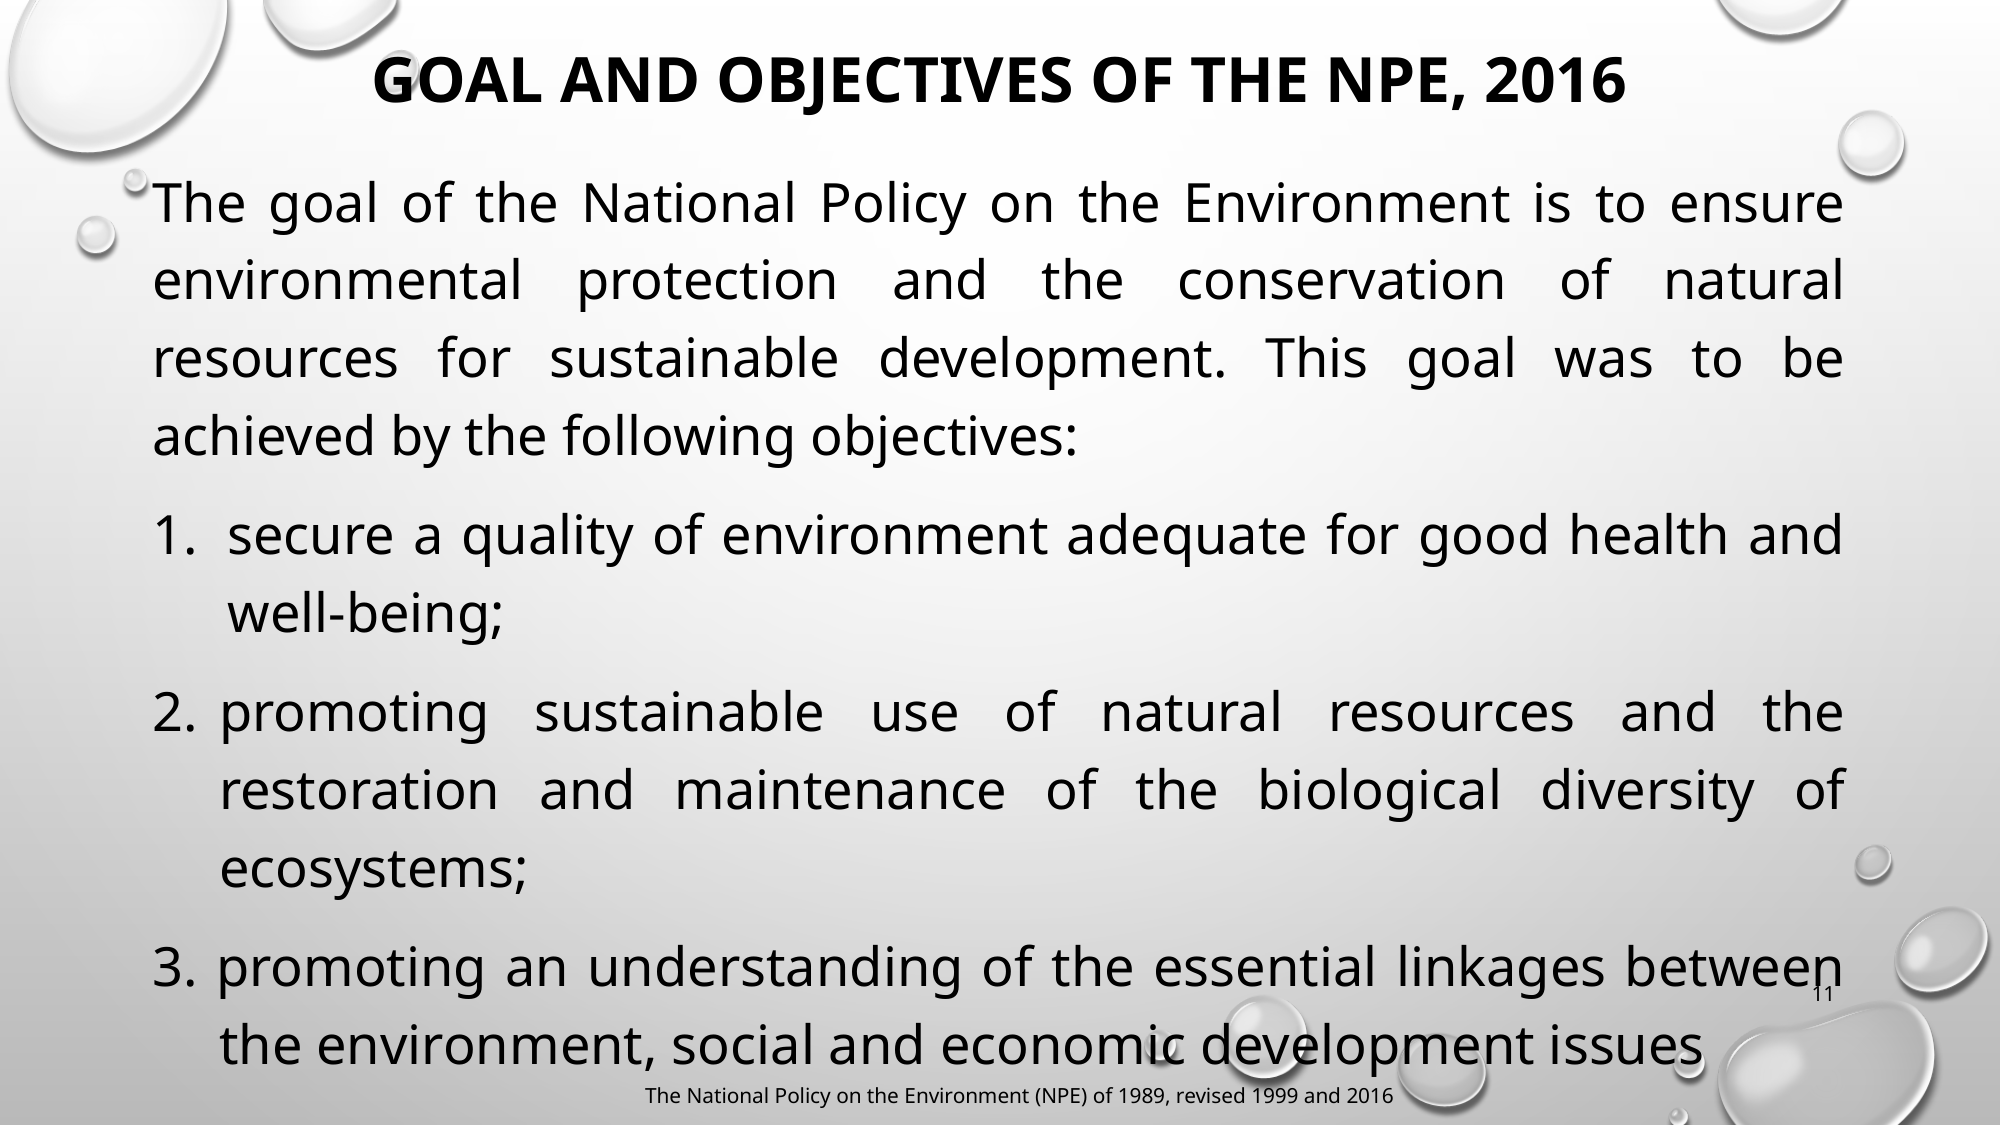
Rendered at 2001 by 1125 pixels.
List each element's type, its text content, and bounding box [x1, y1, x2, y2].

slide_number 11 [1724, 965, 1851, 1025]
footer The National Policy on the Environment (NPE) of 1989, revised 1999 and 2016 [630, 1065, 1725, 1125]
title Goal and objectives of The Npe, 2016 [137, 10, 1863, 155]
list The goal of the National Policy on the Environment is to ensure environmental protection and the conservation of natural resources for sustainable development. This goal was to be achieved by the following objectives: 1. secure a quality of environment adequate for good health and well-being; 2. promoting sustainable use of natural resources and the restoration and maintenance of the biological diversity of ecosystems; 3. promoting an understanding of the essential linkages between the environment, social and economic development issues [137, 155, 1863, 1066]
picture [0, 0, 2000, 1125]
